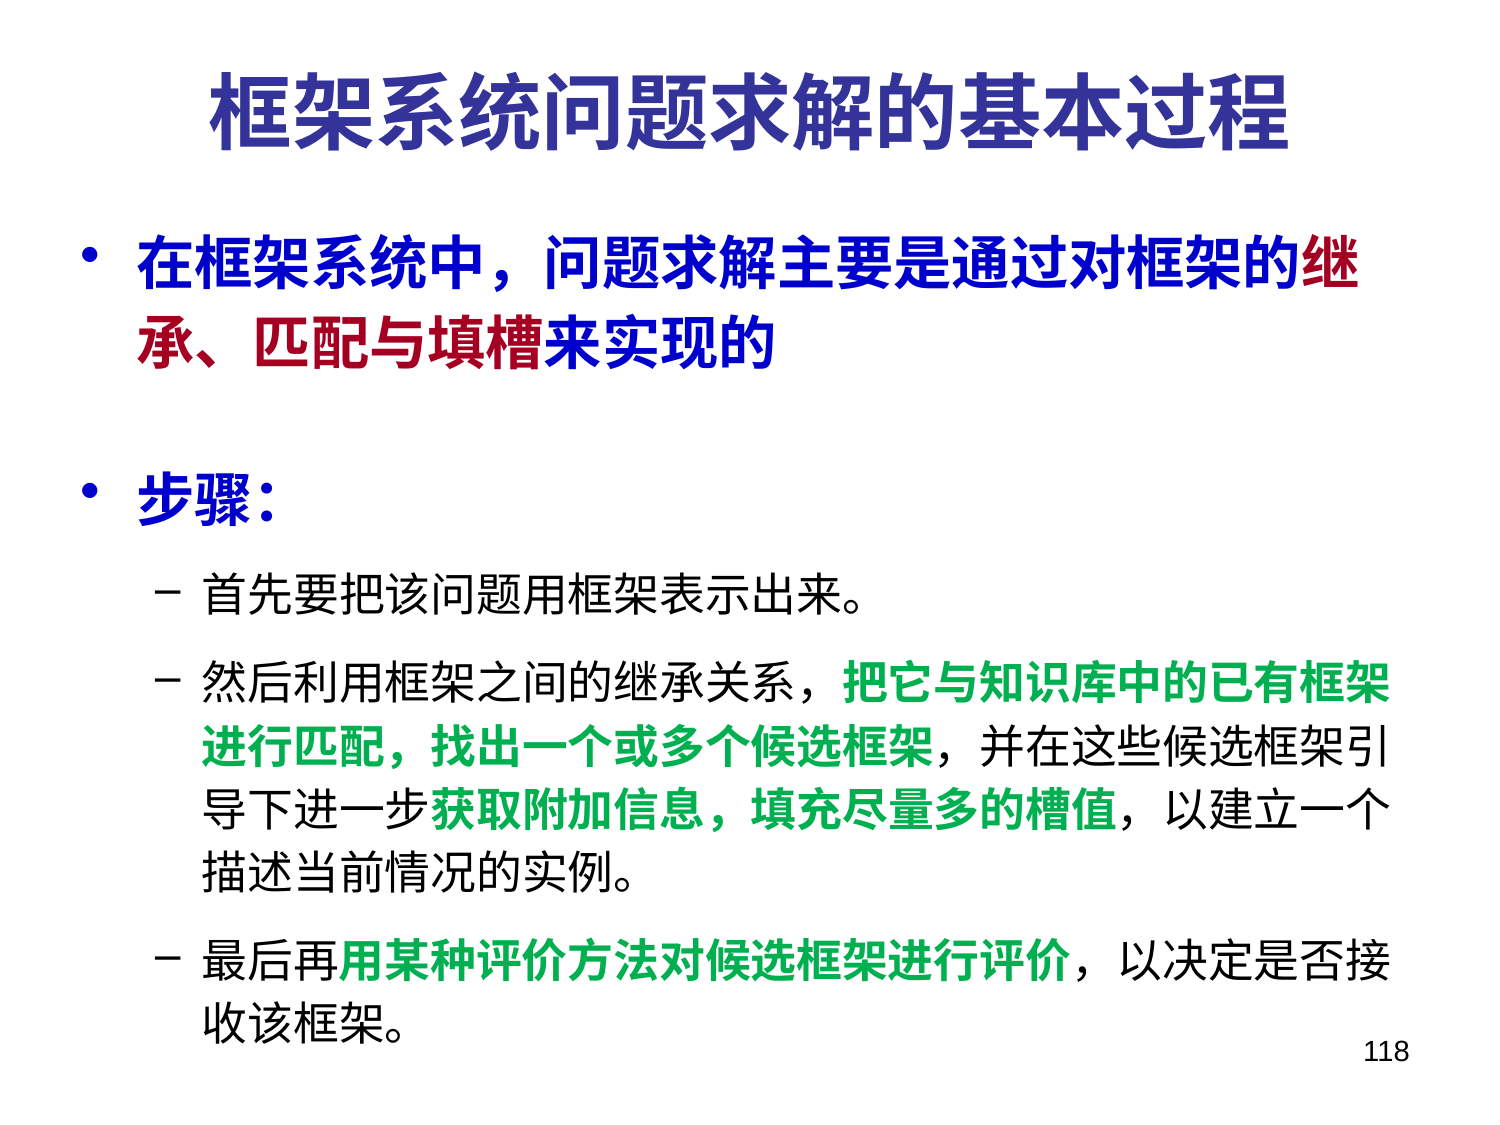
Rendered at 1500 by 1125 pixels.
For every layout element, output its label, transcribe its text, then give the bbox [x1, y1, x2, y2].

title 框架系统问题求解的基本过程 [75, 0, 1425, 220]
list 在框架系统中，问题求解主要是通过对框架的继承、匹配与填槽来实现的 步骤： 首先要把该问题用框架表示出来。 然后利用框架之间的继承关系，把它与知识库中的已有框架进行匹配，找出一个或多个候选框架，并在这些候选框架引导下进一步获取附加信息，填充尽量多的槽值，以建立一个描述当前情况的实例。 最后再用某种评价方法对候选框架进行评价，以决定是否接收该框架。 [64, 208, 1412, 1047]
slide_number 118 [1074, 1024, 1425, 1103]
